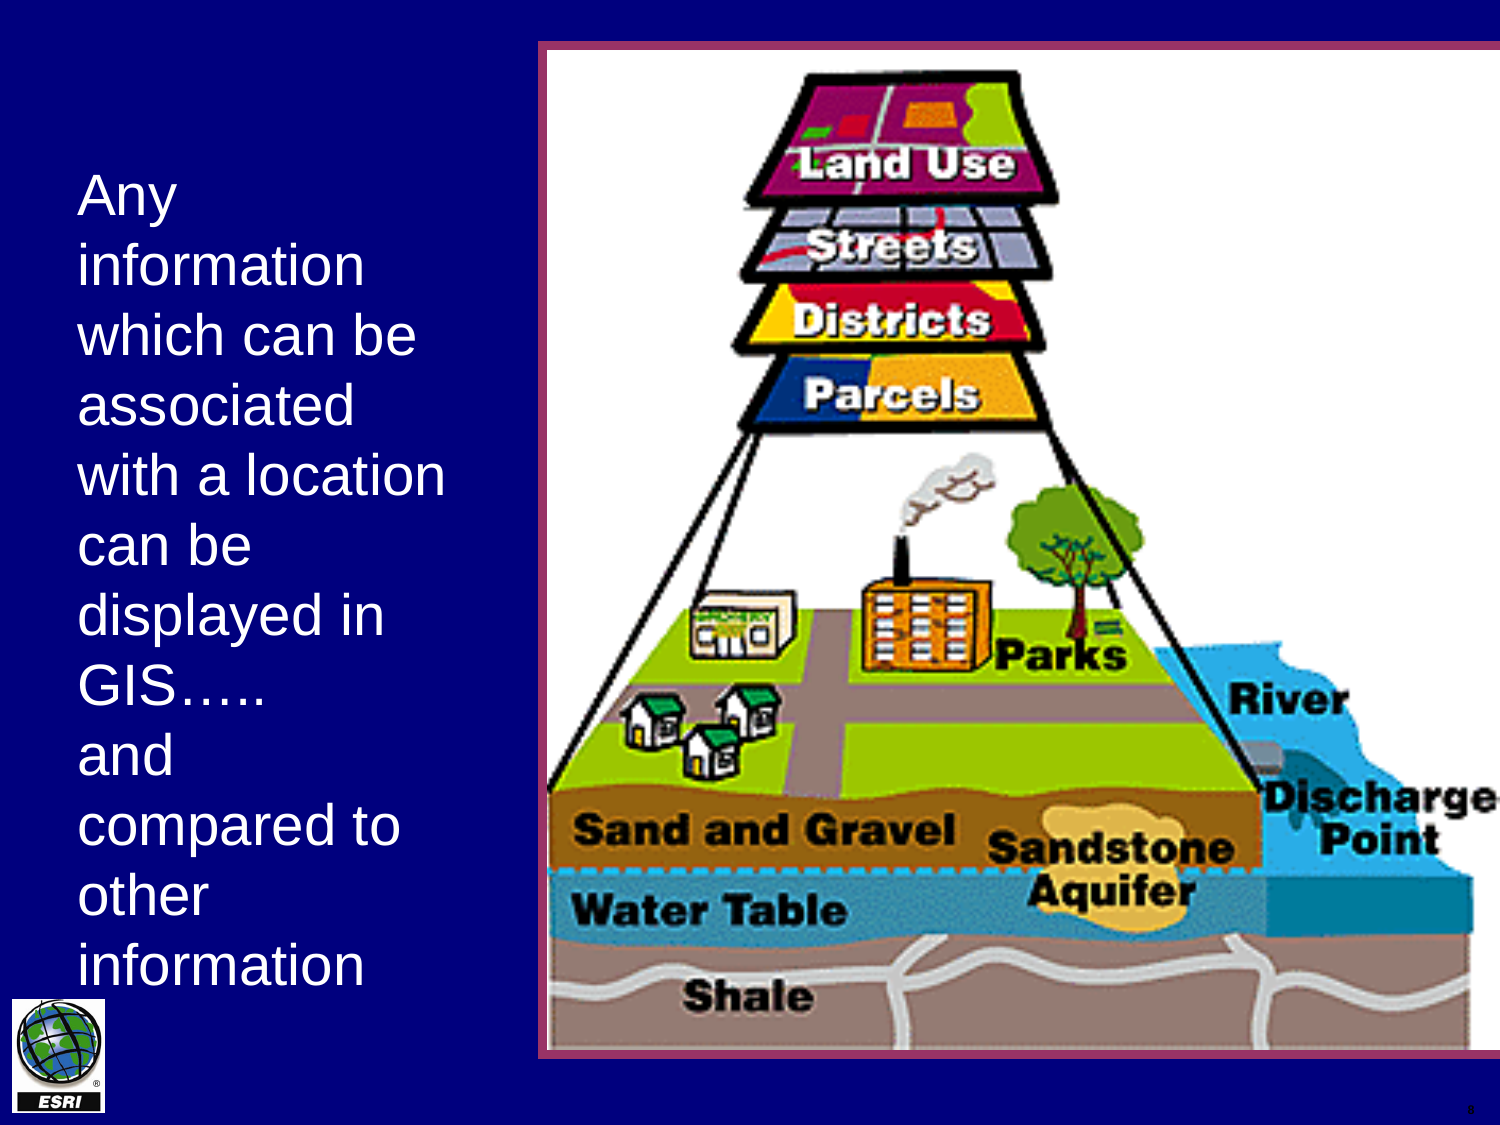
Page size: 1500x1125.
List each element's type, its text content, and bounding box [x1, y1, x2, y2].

slide_number 8 [1439, 1094, 1490, 1117]
text_box Any information which can be associated with a location can be displayed in GIS….. and compared to other information [62, 149, 463, 1005]
picture [12, 999, 105, 1113]
picture [547, 49, 1500, 1051]
